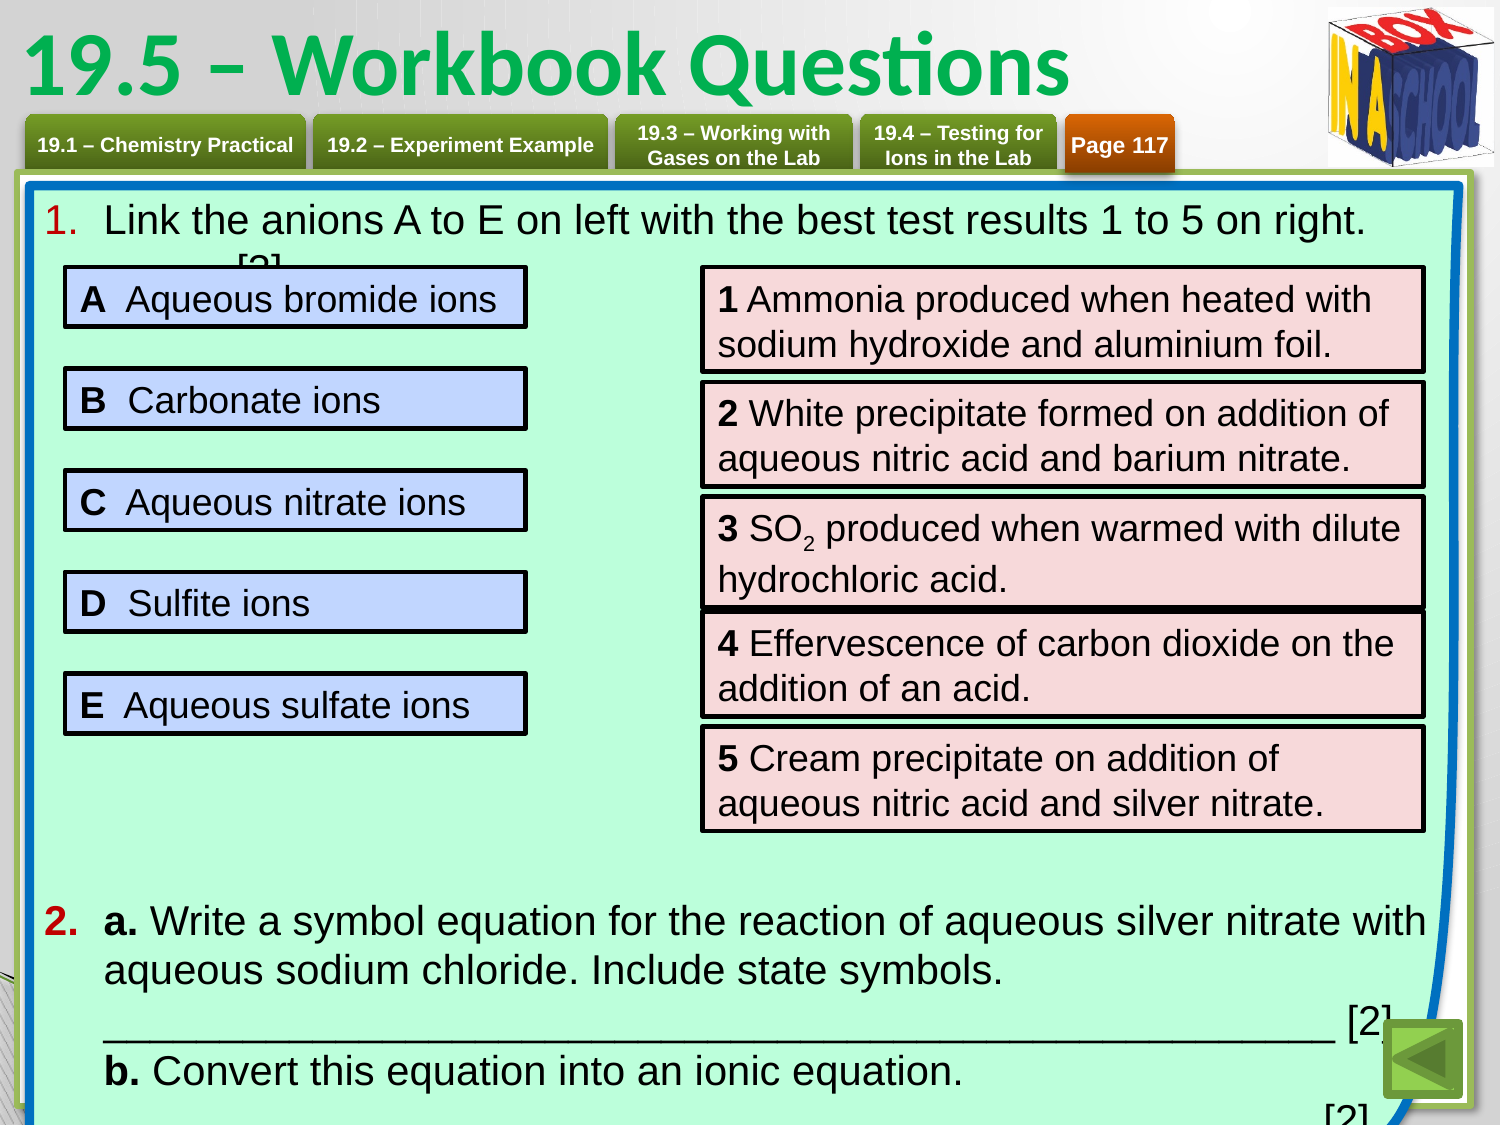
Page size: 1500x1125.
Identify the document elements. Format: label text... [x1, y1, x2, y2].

text_box C Aqueous nitrate ions [64, 470, 526, 531]
text_box [1383, 1019, 1463, 1099]
text_box A Aqueous bromide ions [64, 267, 526, 327]
text_box 3 SO2 produced when warmed with dilute hydrochloric acid. [702, 496, 1424, 608]
picture [1328, 7, 1495, 167]
text_box 5 Cream precipitate on addition of aqueous nitric acid and silver nitrate. [702, 726, 1424, 832]
title 19.5 – Workbook Questions [5, 7, 1270, 110]
text_box E Aqueous sulfate ions [64, 673, 526, 734]
text_box D Sulfite ions [64, 571, 526, 632]
text_box 4 Effervescence of carbon dioxide on the addition of an acid. [702, 611, 1424, 717]
text_box 1 Ammonia produced when heated with sodium hydroxide and aluminium foil. [702, 267, 1424, 372]
text_box Page 117 [1064, 113, 1176, 173]
text_box 2 White precipitate formed on addition of aqueous nitric acid and barium nitrate. [702, 381, 1424, 487]
text_box Link the anions A to E on left with the best test results 1 to 5 on right. [3] a. Write a symbol equation for the reaction of aqueous silver nitrate with aqueous sodium chloride. Include state symbols. _____________________________________________________ [2] b. Convert this equation into an ionic equation. ____________________________________________________ [2] [29, 185, 1459, 1125]
text_box B Carbonate ions [64, 368, 526, 429]
